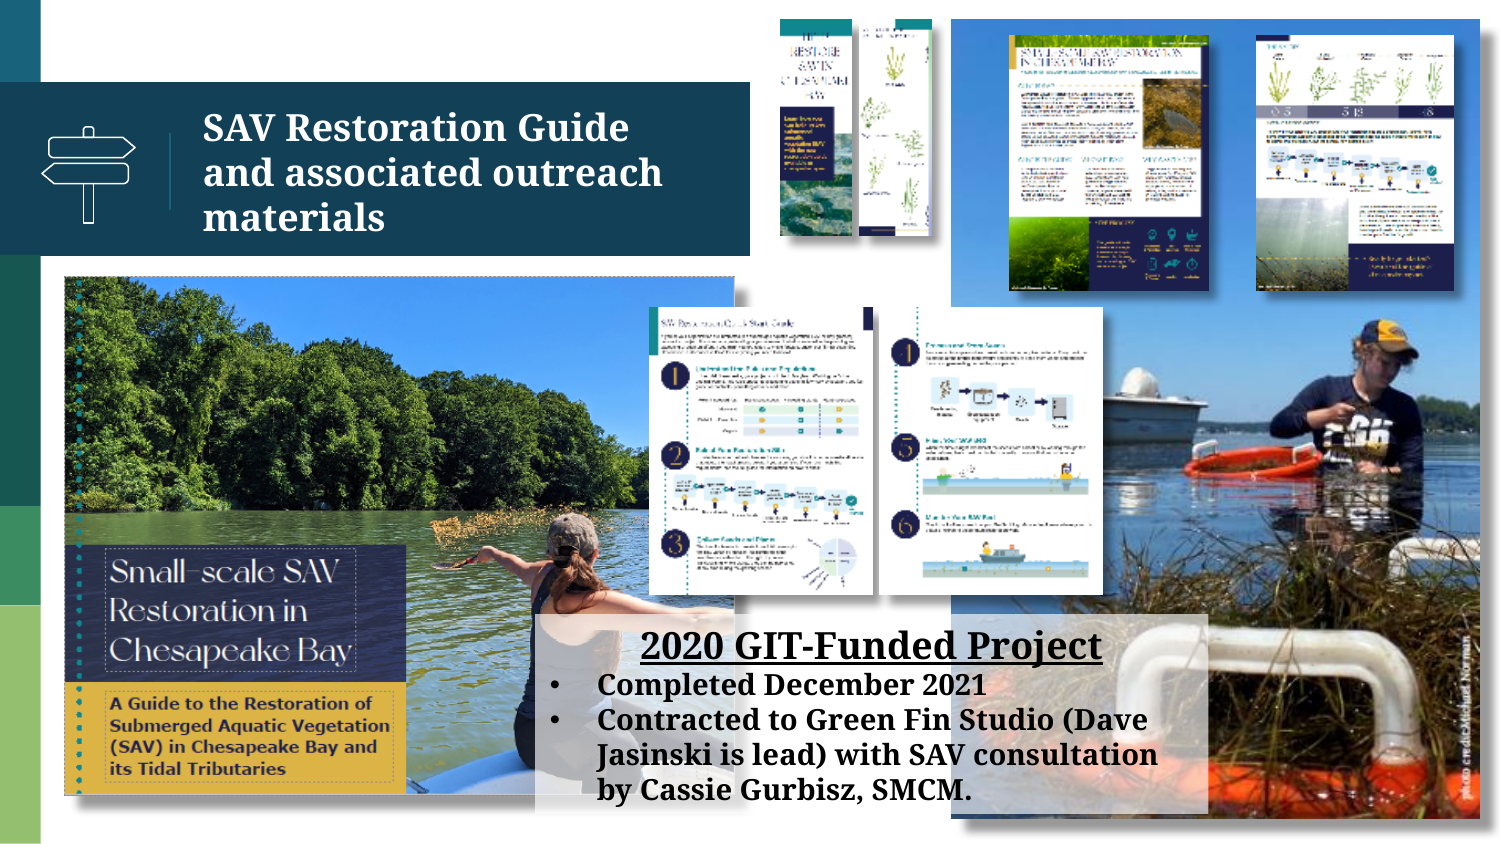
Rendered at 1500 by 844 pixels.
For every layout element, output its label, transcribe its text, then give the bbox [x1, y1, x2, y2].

picture [779, 19, 853, 237]
title SAV Restoration Guide and associated outreach materials [187, 87, 715, 256]
picture [879, 19, 1480, 819]
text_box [41, 126, 136, 224]
picture [859, 19, 932, 237]
text_box 2020 GIT-Funded Project Completed December 2021 Contracted to Green Fin Studio (Dave Jasinski is lead) with SAV consultation by Cassie Gurbisz, SMCM. [535, 614, 945, 814]
picture [64, 275, 873, 797]
